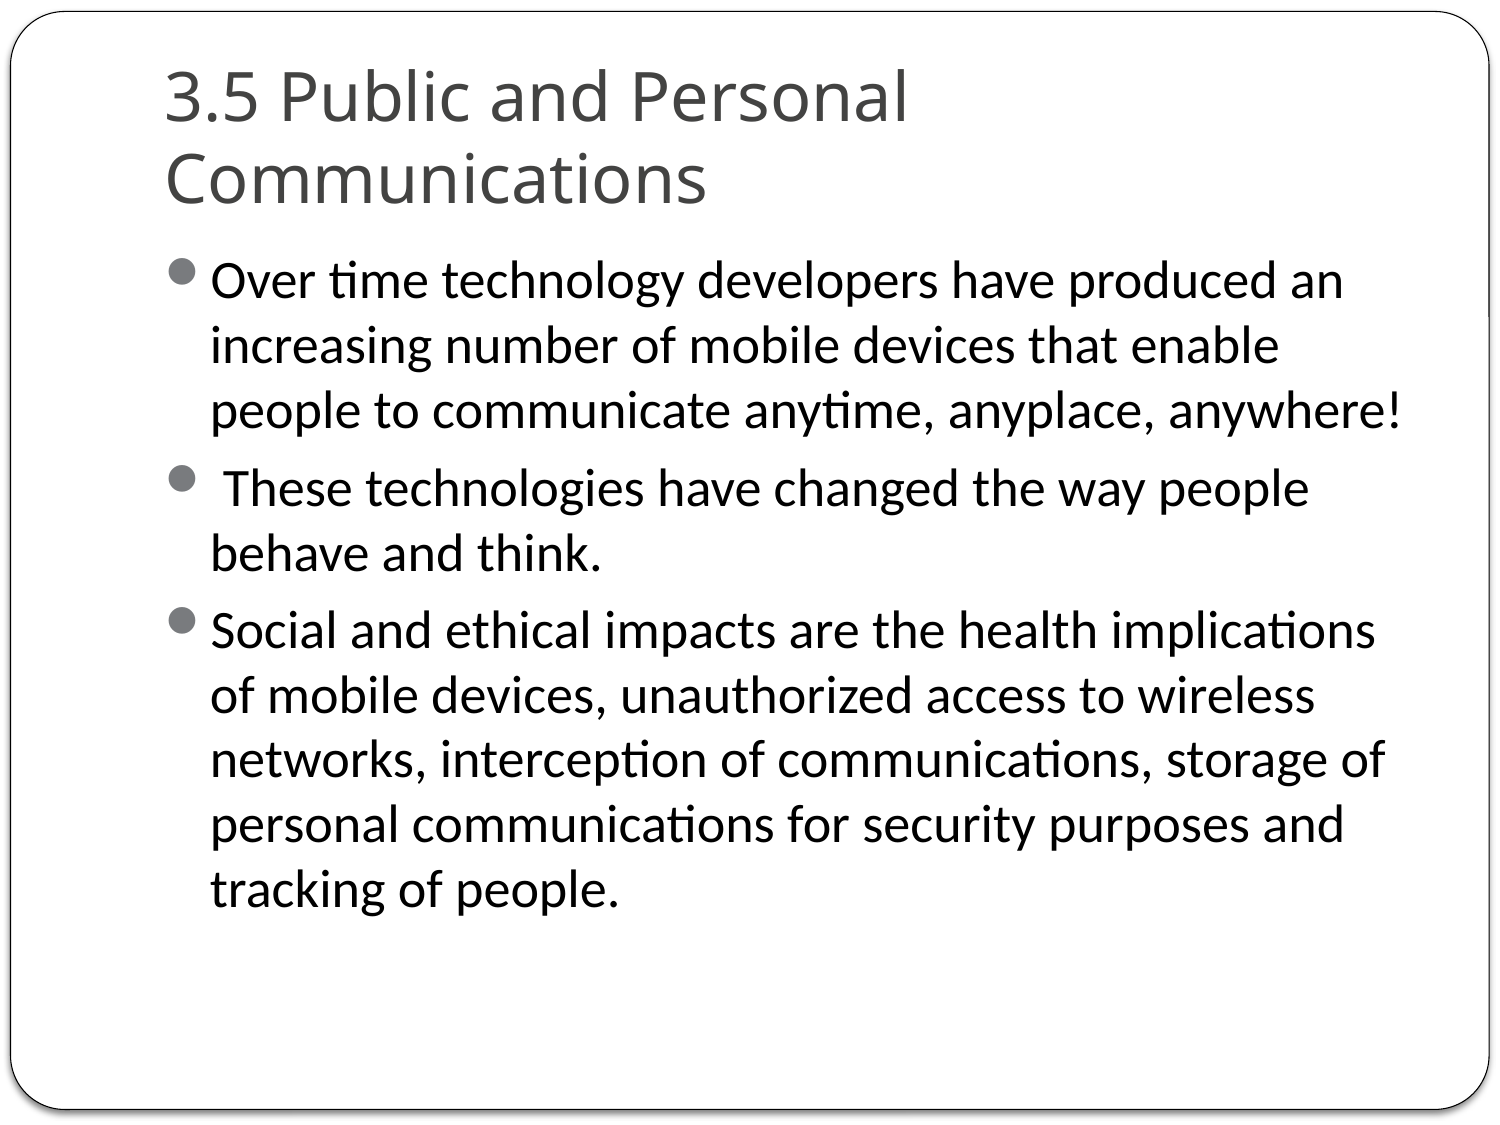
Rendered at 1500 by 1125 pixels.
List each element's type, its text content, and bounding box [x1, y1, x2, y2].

list Over time technology developers have produced an increasing number of mobile devices that enable people to communicate anytime, anyplace, anywhere! These technologies have changed the way people behave and think. Social and ethical impacts are the health implications of mobile devices, unauthorized access to wireless networks, interception of communications, storage of personal communications for security purposes and tracking of people. [150, 237, 1425, 988]
title 3.5 Public and Personal Communications [150, 45, 1425, 233]
